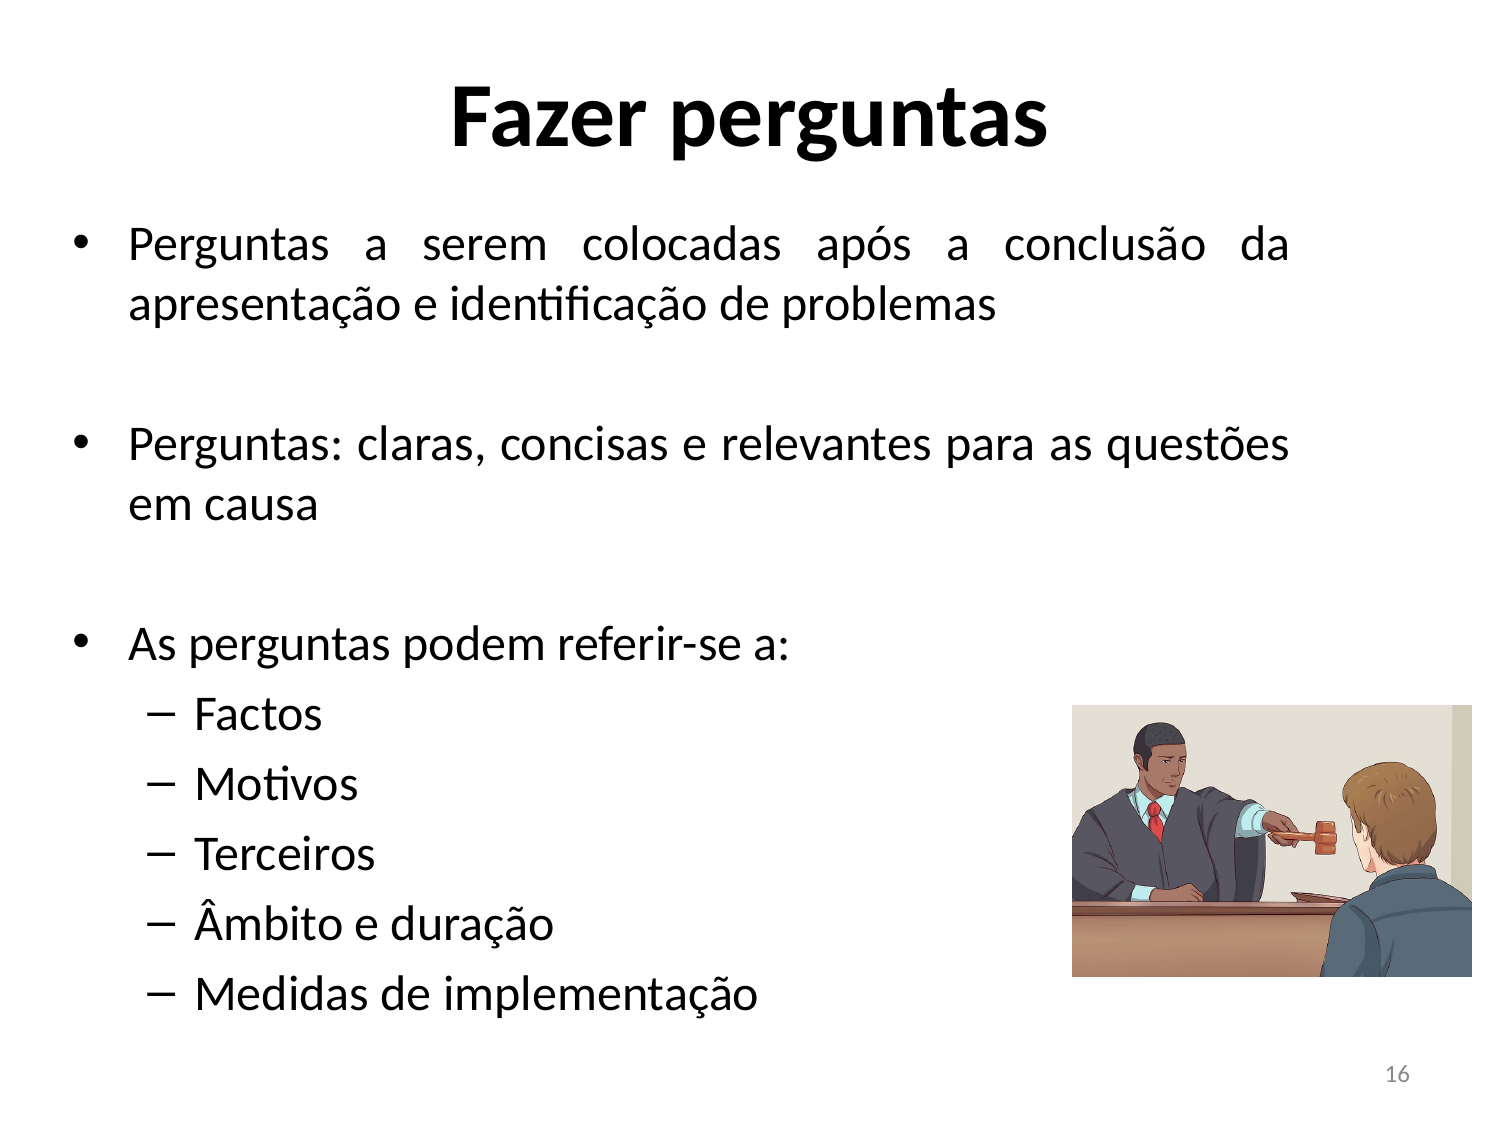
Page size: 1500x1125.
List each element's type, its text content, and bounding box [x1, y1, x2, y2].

slide_number 16 [1074, 1042, 1425, 1103]
text_box Perguntas a serem colocadas após a conclusão da apresentação e identificação de problemas Perguntas: claras, concisas e relevantes para as questões em causa As perguntas podem referir-se a: Factos Motivos Terceiros Âmbito e duração Medidas de implementação [57, 203, 1306, 1014]
picture [1071, 676, 1473, 977]
title Fazer perguntas [75, 15, 1425, 204]
